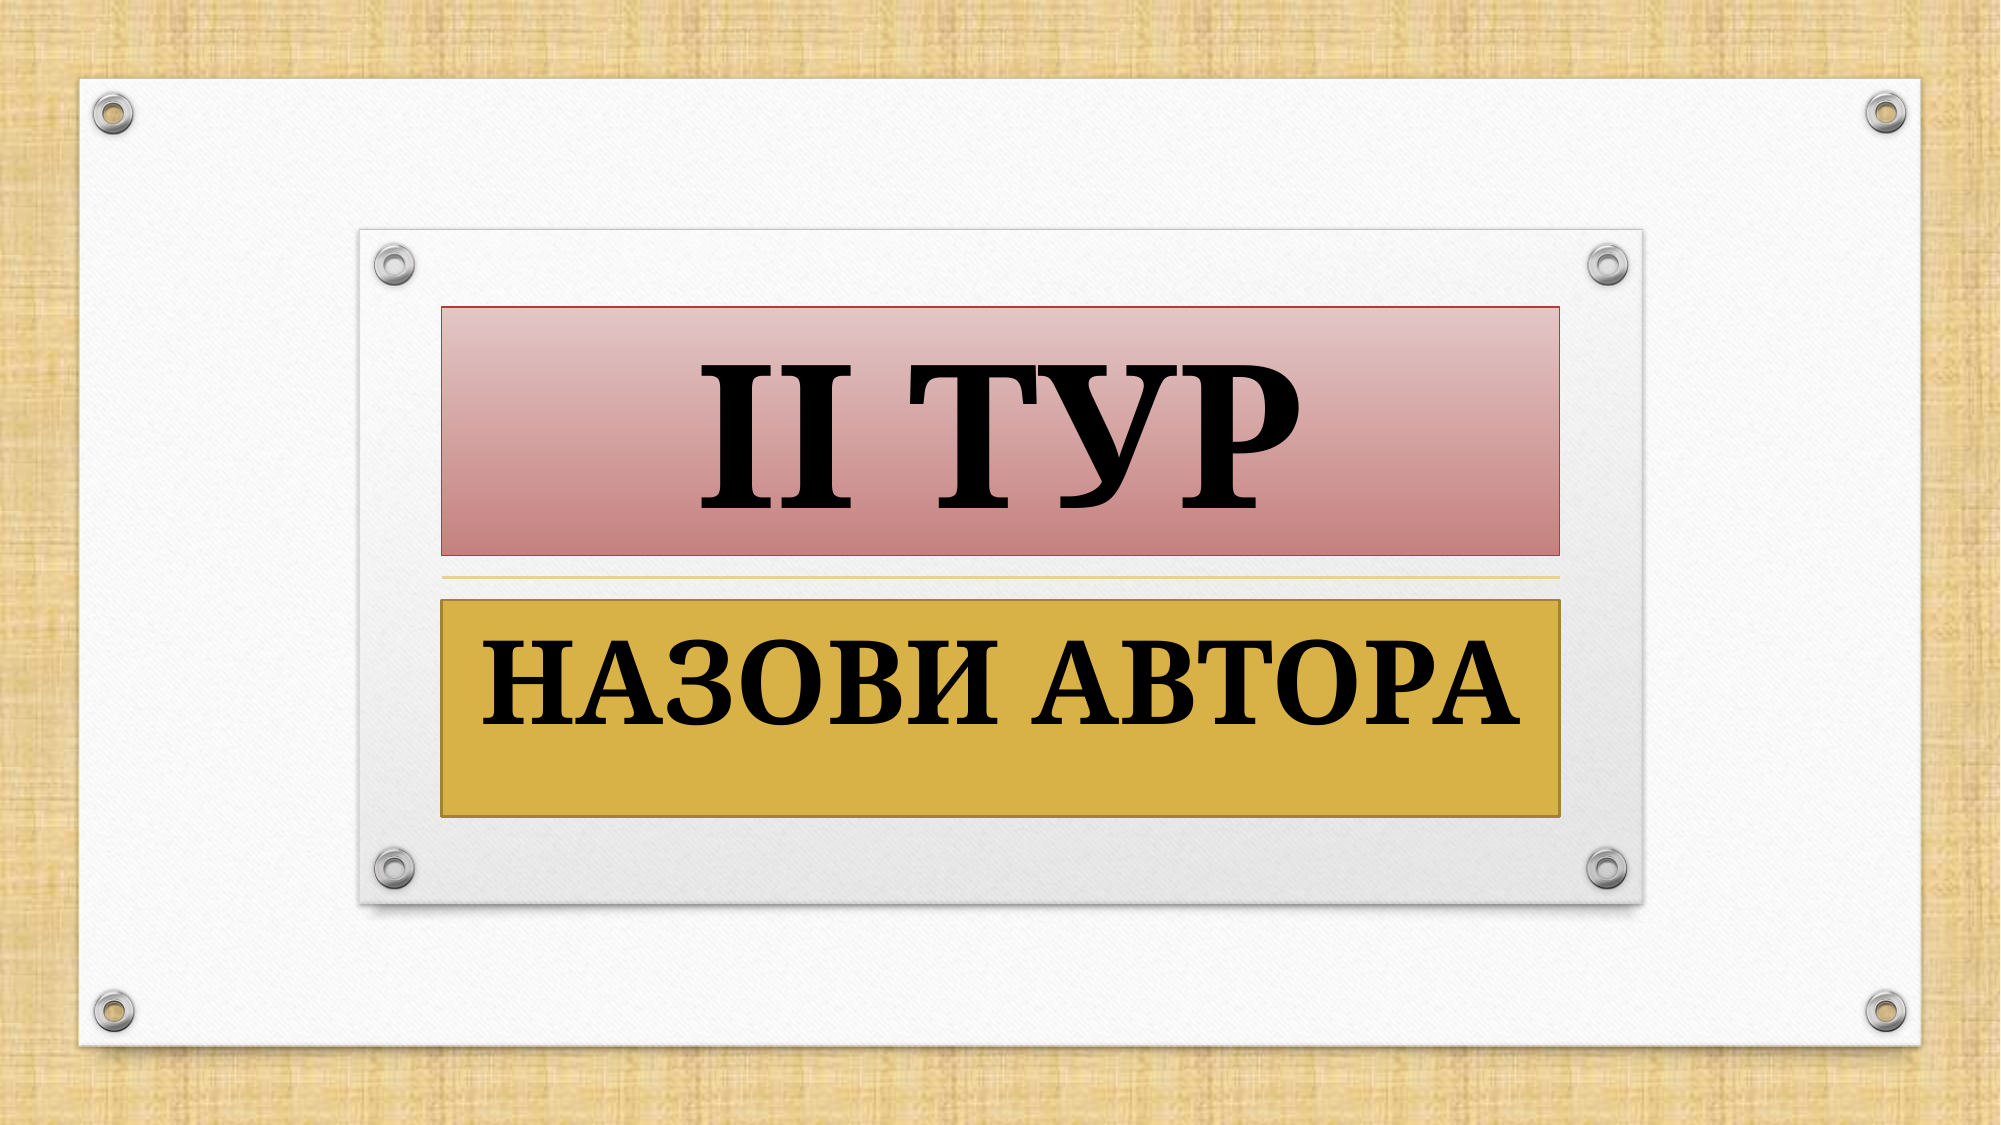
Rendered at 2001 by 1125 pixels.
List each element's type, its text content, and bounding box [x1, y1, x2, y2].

picture [0, 0, 2001, 1125]
subtitle НАЗОВИ АВТОРА [440, 599, 1561, 818]
title II ТУР [441, 306, 1560, 556]
